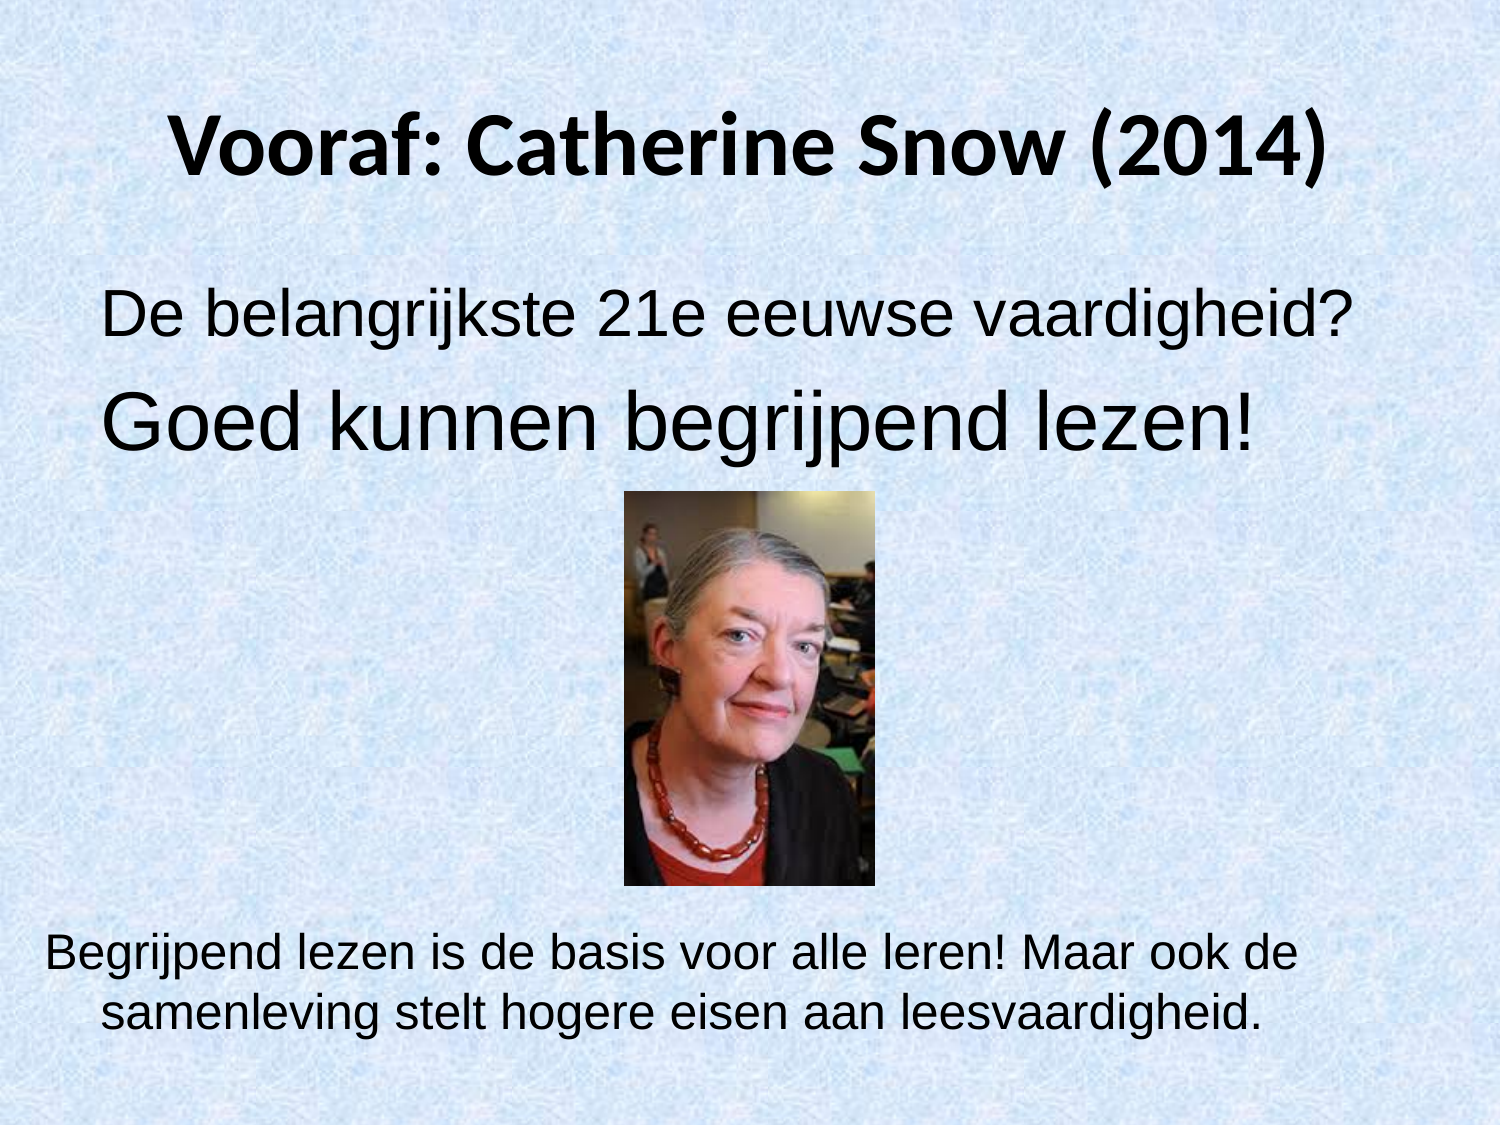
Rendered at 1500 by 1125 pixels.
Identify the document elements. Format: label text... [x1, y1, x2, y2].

list De belangrijkste 21e eeuwse vaardigheid? Goed kunnen begrijpend lezen! Begrijpend lezen is de basis voor alle leren! Maar ook de samenleving stelt hogere eisen aan leesvaardigheid. [29, 262, 1425, 1005]
title Vooraf: Catherine Snow (2014) [75, 45, 1425, 233]
picture [0, 0, 1500, 1125]
